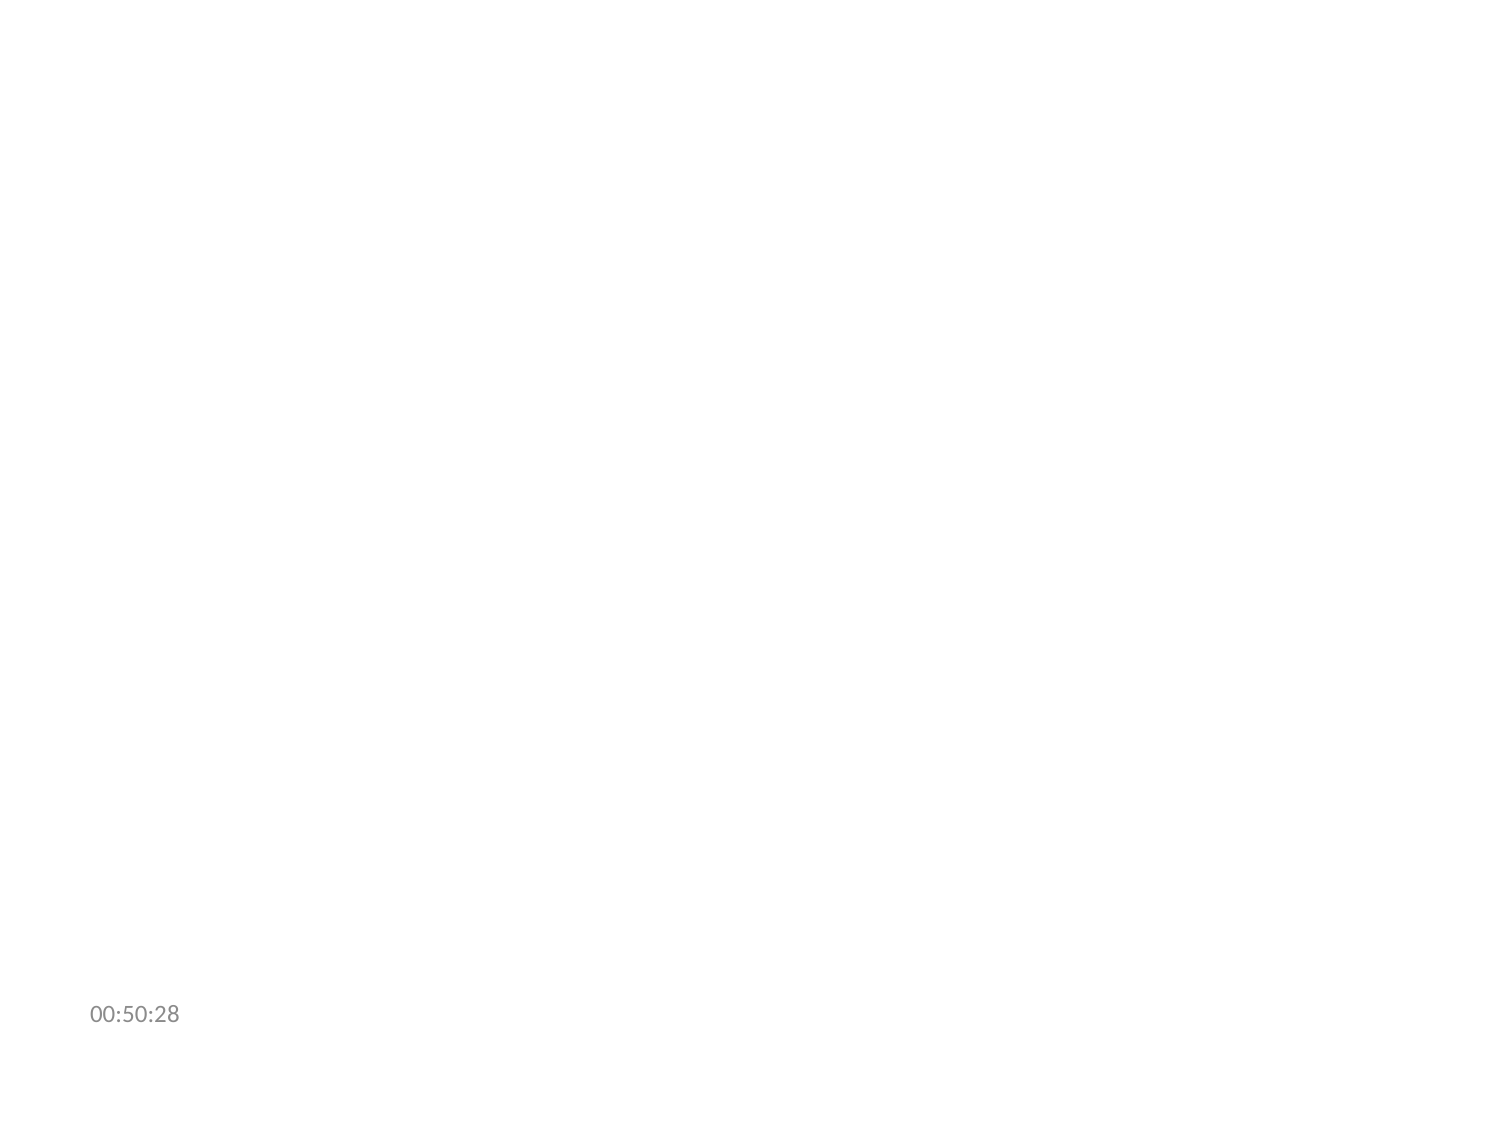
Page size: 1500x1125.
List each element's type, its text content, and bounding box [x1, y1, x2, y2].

text_box 15:35:09 [75, 982, 425, 1043]
